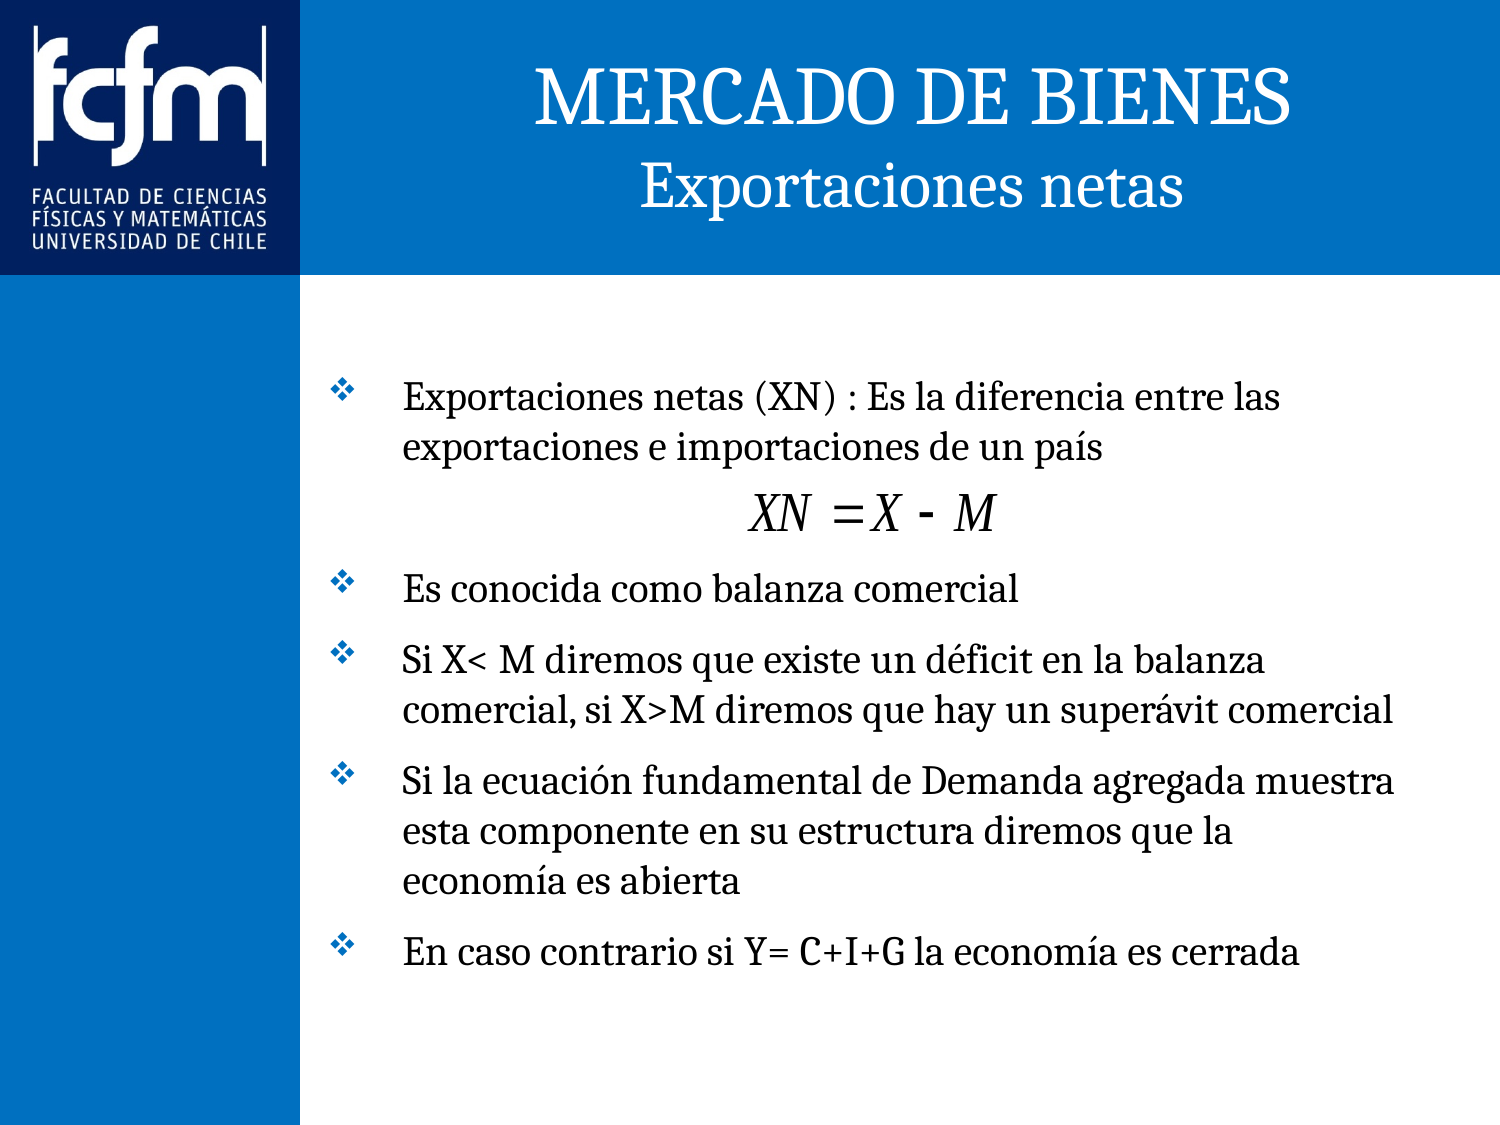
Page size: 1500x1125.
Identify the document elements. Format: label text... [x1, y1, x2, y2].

text_box Exportaciones netas (XN) : Es la diferencia entre las exportaciones e importaciones de un país Es conocida como balanza comercial Si X< M diremos que existe un déficit en la balanza comercial, si X>M diremos que hay un superávit comercial Si la ecuación fundamental de Demanda agregada muestra esta componente en su estructura diremos que la economía es abierta En caso contrario si Y= C+I+G la economía es cerrada [312, 361, 1416, 1059]
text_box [737, 479, 1011, 546]
text_box MERCADO DE BIENES Exportaciones netas [399, 37, 1425, 225]
picture [29, 18, 272, 254]
